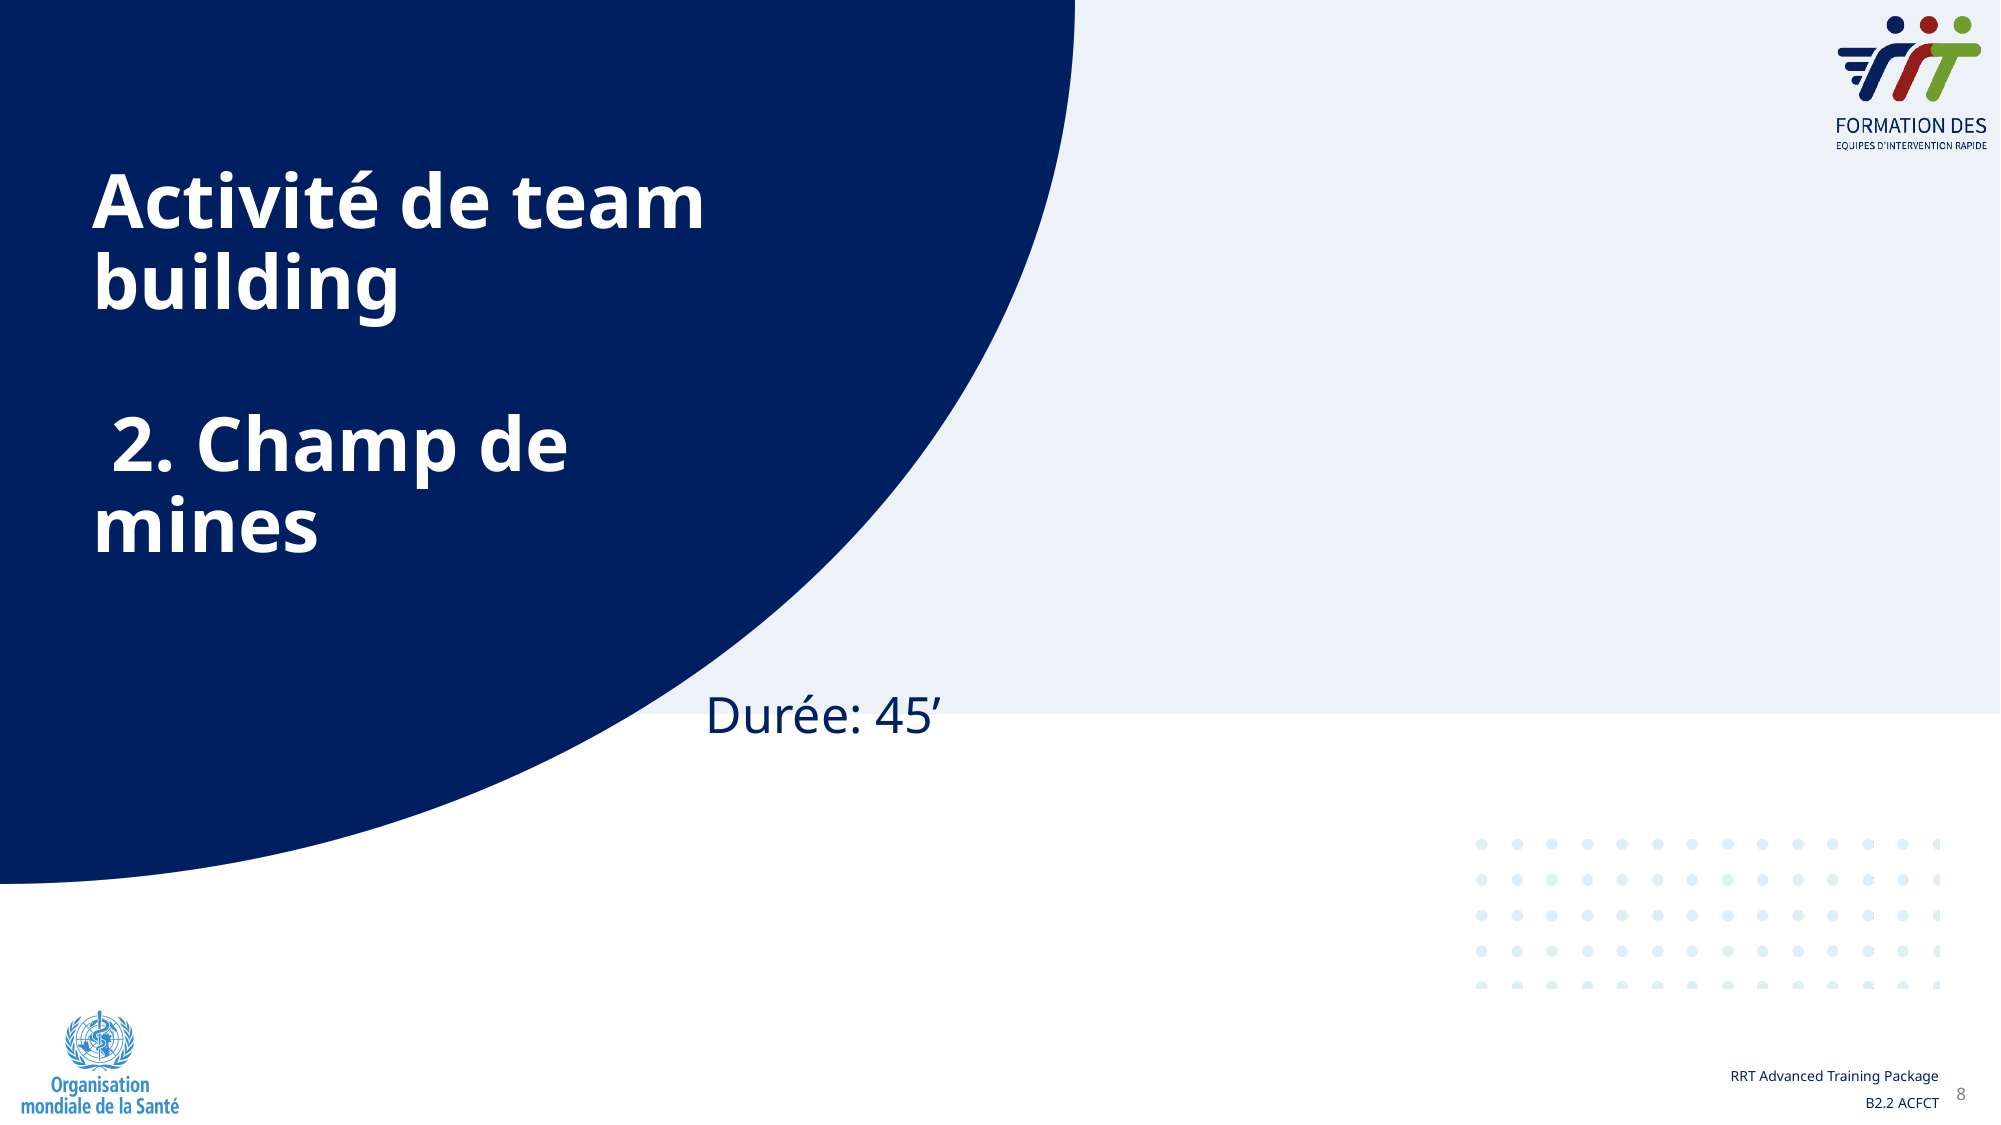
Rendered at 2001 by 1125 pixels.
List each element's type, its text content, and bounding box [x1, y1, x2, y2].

picture [0, 0, 1075, 884]
picture [1836, 15, 1987, 151]
picture [1476, 839, 1940, 989]
text_box Durée: 45’ [699, 675, 1093, 751]
picture [20, 1009, 180, 1115]
title Activité de team building 2. Champ de mines [84, 259, 822, 657]
